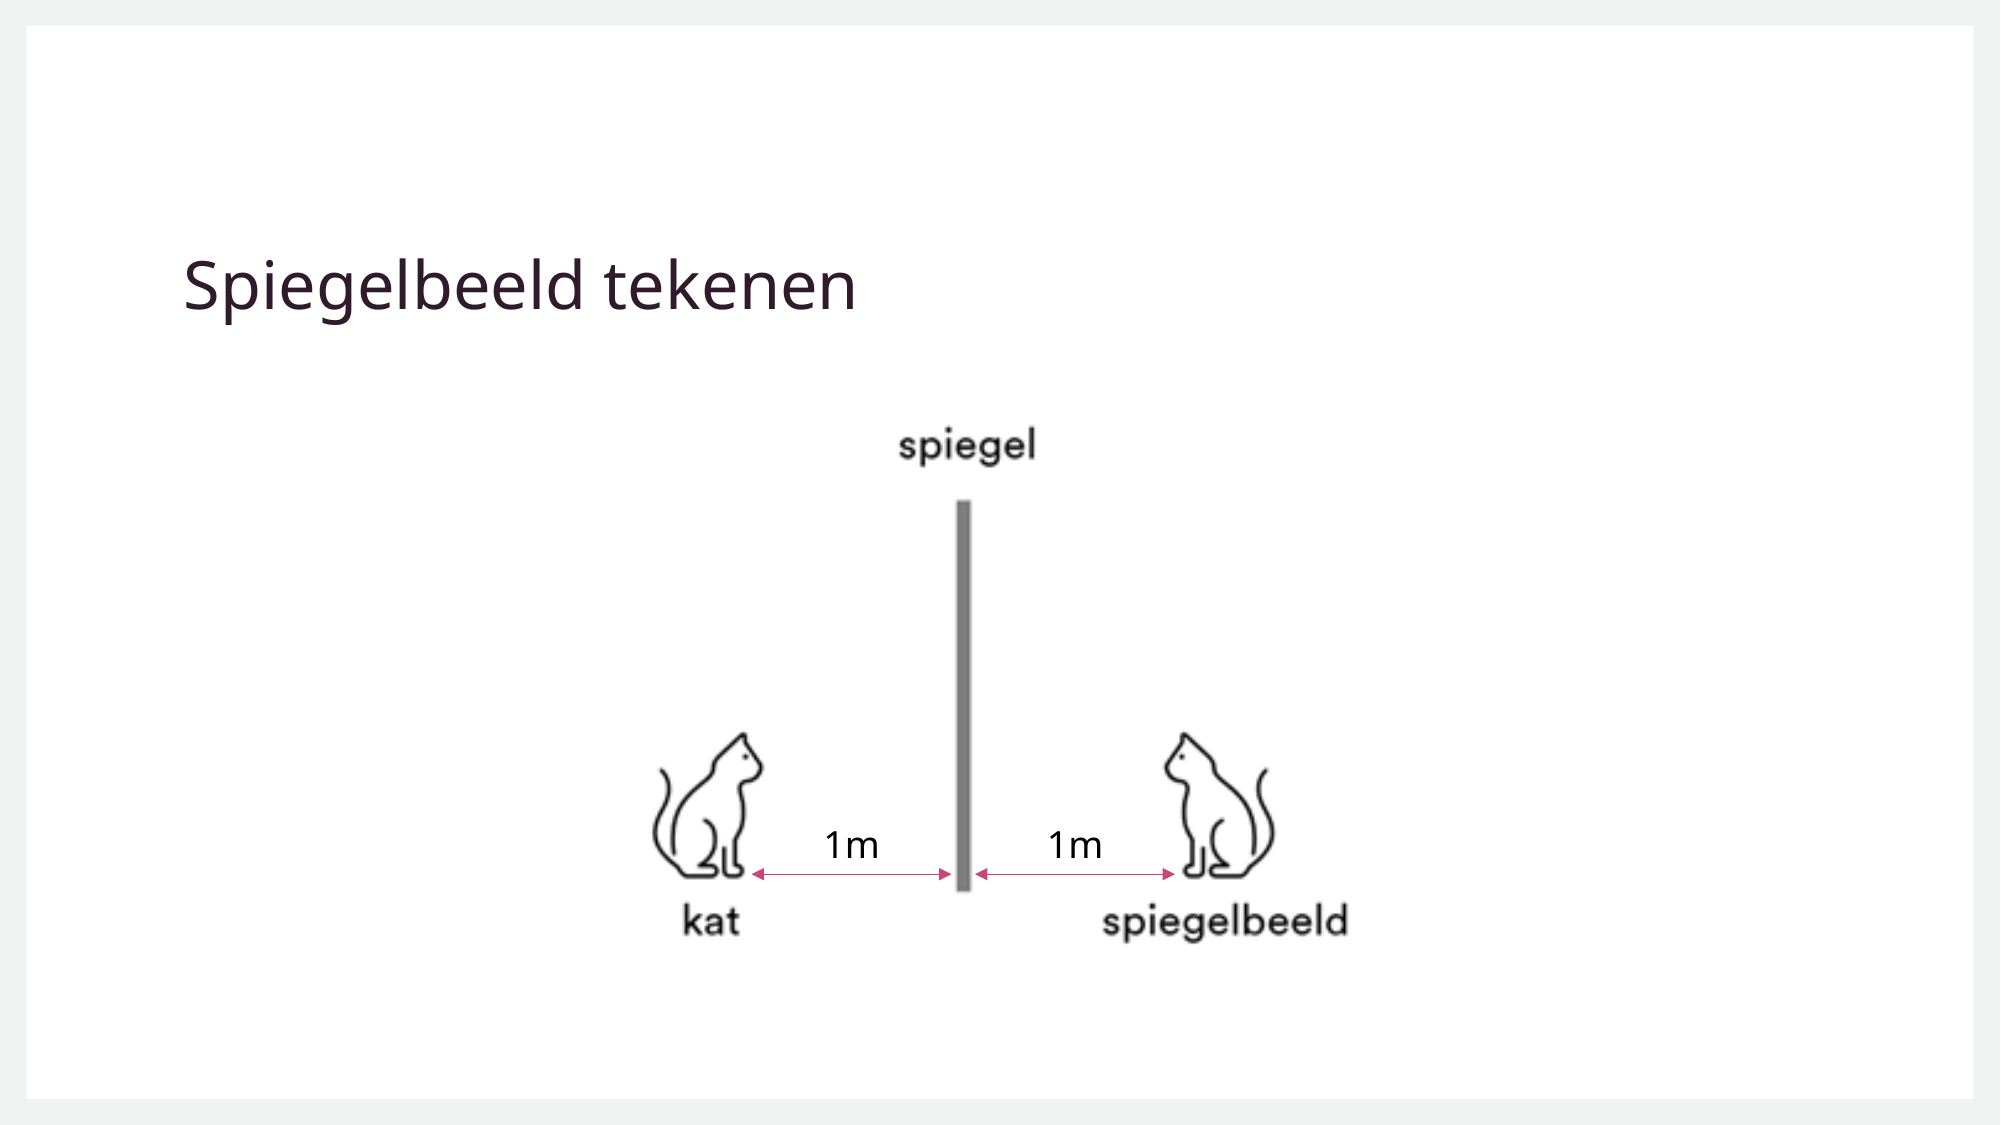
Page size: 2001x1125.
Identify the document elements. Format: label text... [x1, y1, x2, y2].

title Spiegelbeeld tekenen [168, 118, 1832, 331]
picture [609, 396, 1391, 964]
